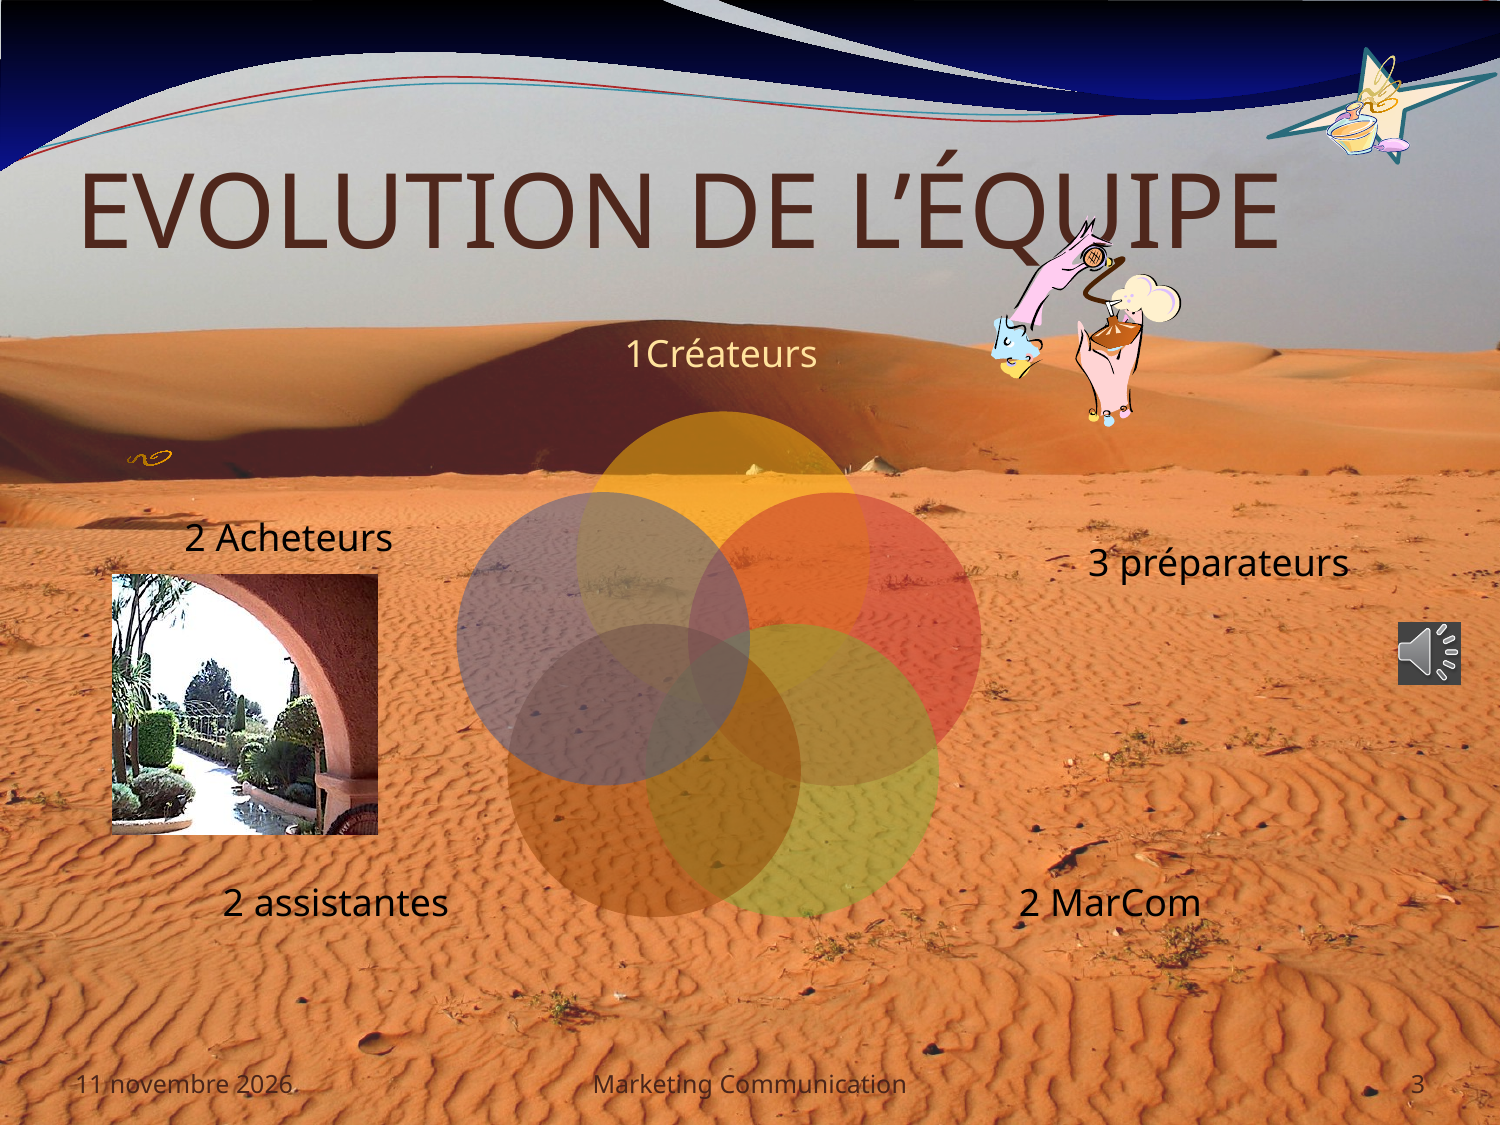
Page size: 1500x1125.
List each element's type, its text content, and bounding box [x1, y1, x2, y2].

title Evolution de l’équipe [75, 82, 1425, 198]
footer Marketing Communication [474, 1051, 1025, 1103]
slide_number mars 11 [75, 1050, 425, 1103]
picture [111, 574, 379, 835]
picture [1397, 621, 1463, 687]
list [74, 198, 1454, 1038]
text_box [990, 230, 1187, 427]
slide_number 3 [1299, 1051, 1425, 1103]
